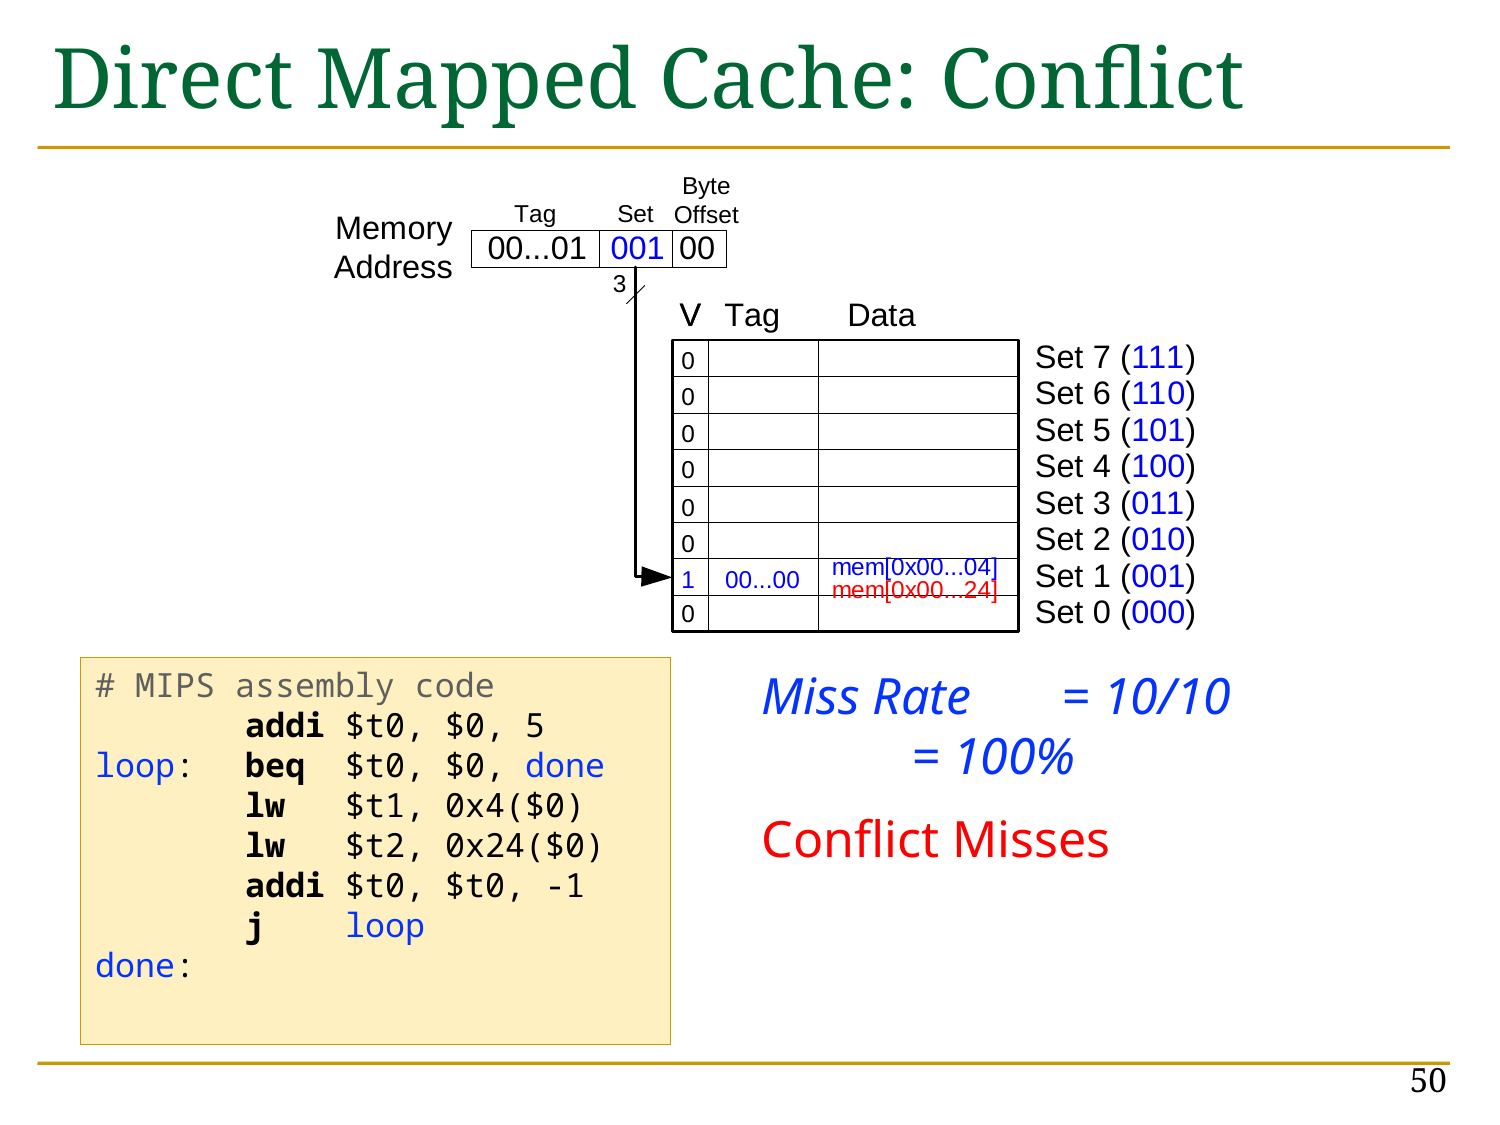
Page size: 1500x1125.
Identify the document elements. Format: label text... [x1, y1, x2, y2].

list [307, 162, 1226, 643]
title Direct Mapped Cache: Conflict [37, 0, 1385, 150]
list Miss Rate = 10/10 = 100% Conflict Misses [746, 657, 1382, 1045]
list # MIPS assembly code addi $t0, $0, 5 loop: beq $t0, $0, done lw $t1, 0x4($0) lw $t2, 0x24($0) addi $t0, $t0, -1 j loop done: [80, 657, 671, 1045]
text_box 50 [1111, 1036, 1462, 1112]
